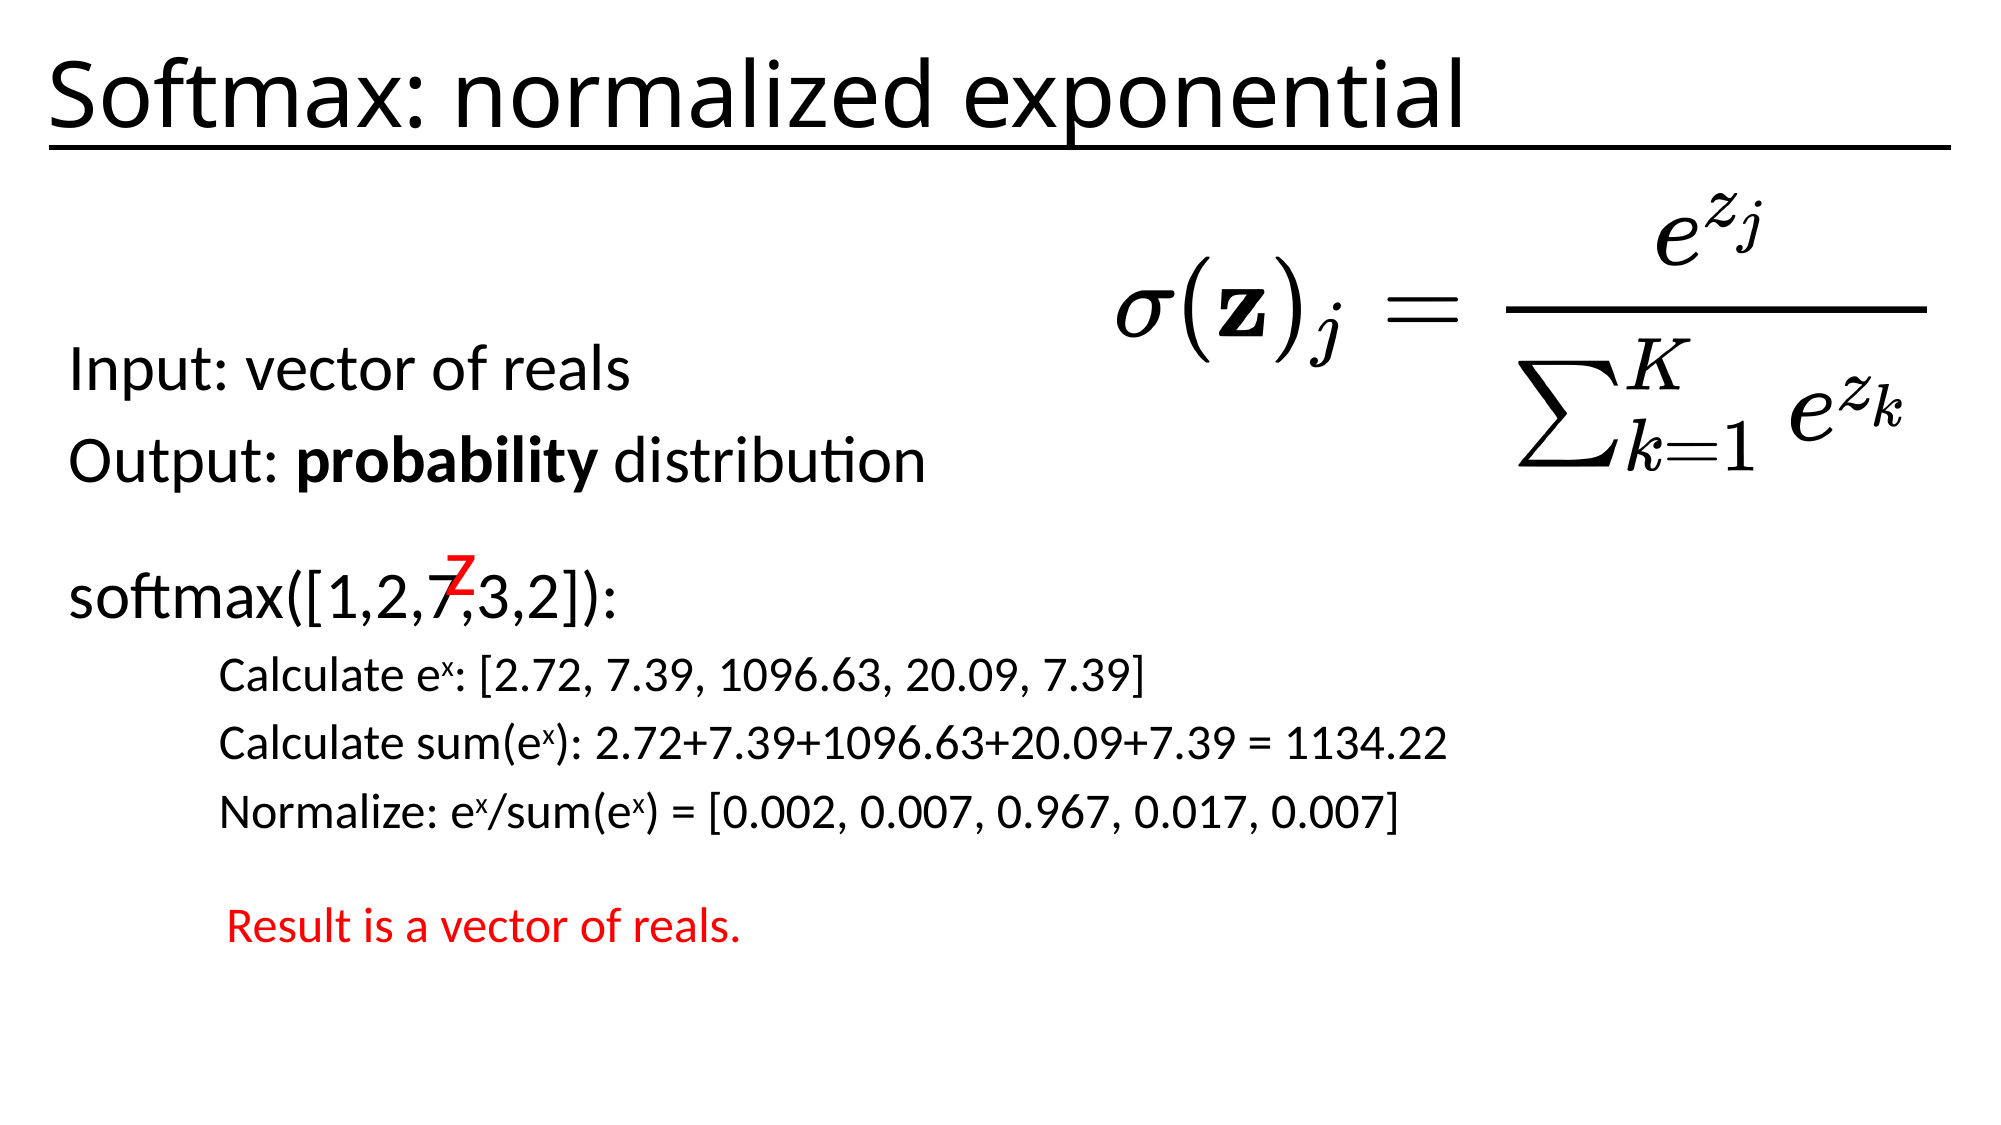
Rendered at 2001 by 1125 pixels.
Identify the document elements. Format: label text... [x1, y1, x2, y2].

picture [1117, 193, 1927, 471]
text_box z [430, 504, 493, 620]
list Input: vector of reals Output: probability distribution softmax([1,2,7,3,2]): Calculate ex: [2.72, 7.39, 1096.63, 20.09, 7.39] Calculate sum(ex): 2.72+7.39+1096.63+20.09+7.39 = 1134.22 Normalize: ex/sum(ex) = [0.002, 0.007, 0.967, 0.017, 0.007] Result is a vector of reals. [48, 167, 1952, 1099]
title Softmax: normalized exponential [27, 42, 1972, 168]
